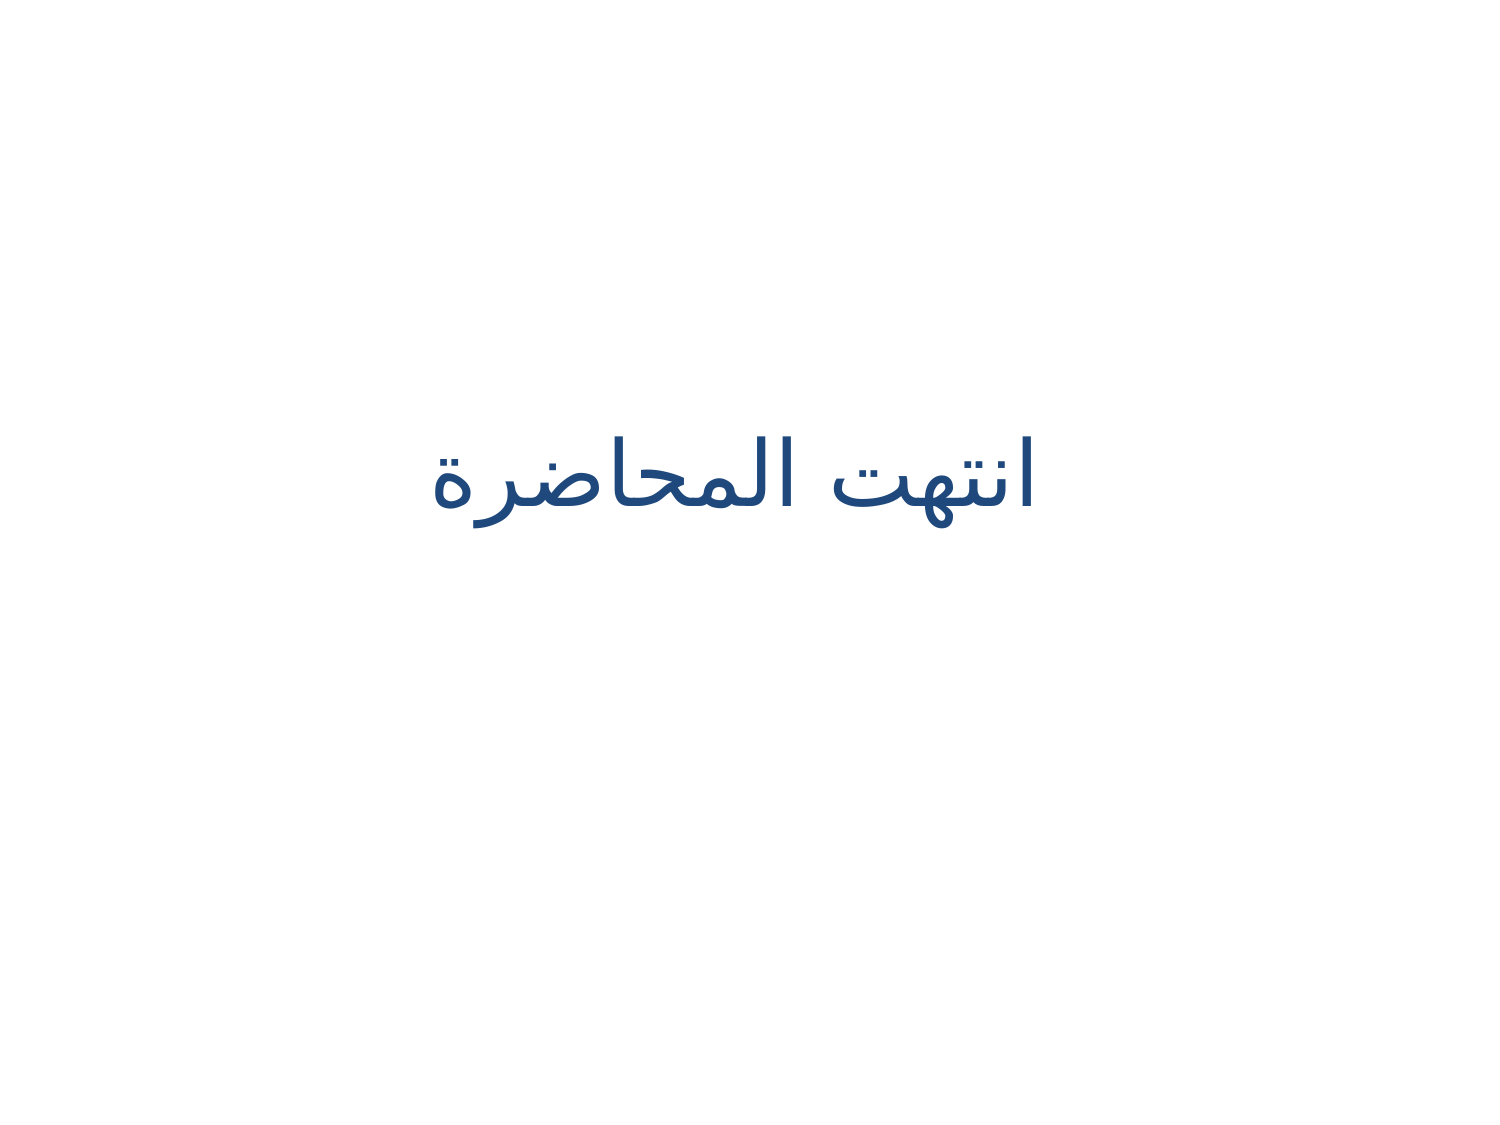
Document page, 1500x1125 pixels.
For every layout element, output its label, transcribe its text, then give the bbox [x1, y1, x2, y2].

title انتهت المحاضرة [112, 349, 1388, 591]
